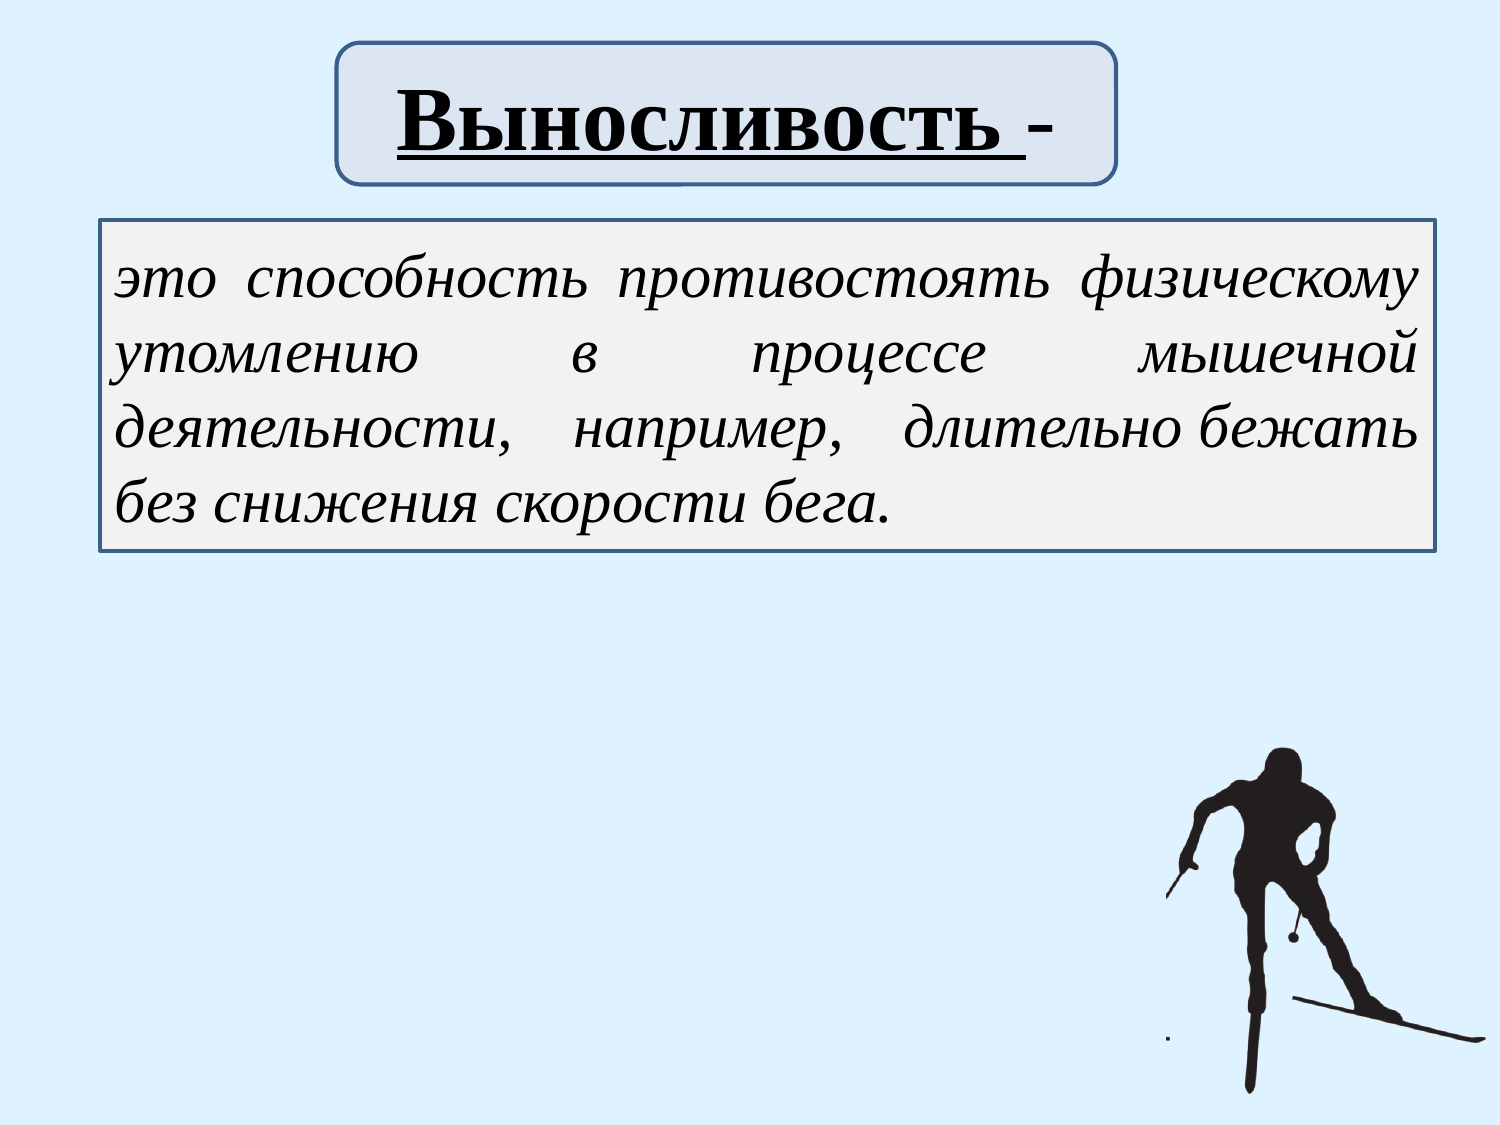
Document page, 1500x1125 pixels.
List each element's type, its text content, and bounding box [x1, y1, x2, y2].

picture [1009, 715, 1500, 1125]
text_box это способность противостоять физическому утомлению в процессе мышечной деятельности, например, длительно бежать без снижения скорости бега. [98, 218, 1437, 553]
text_box Выносливость - [334, 40, 1119, 187]
